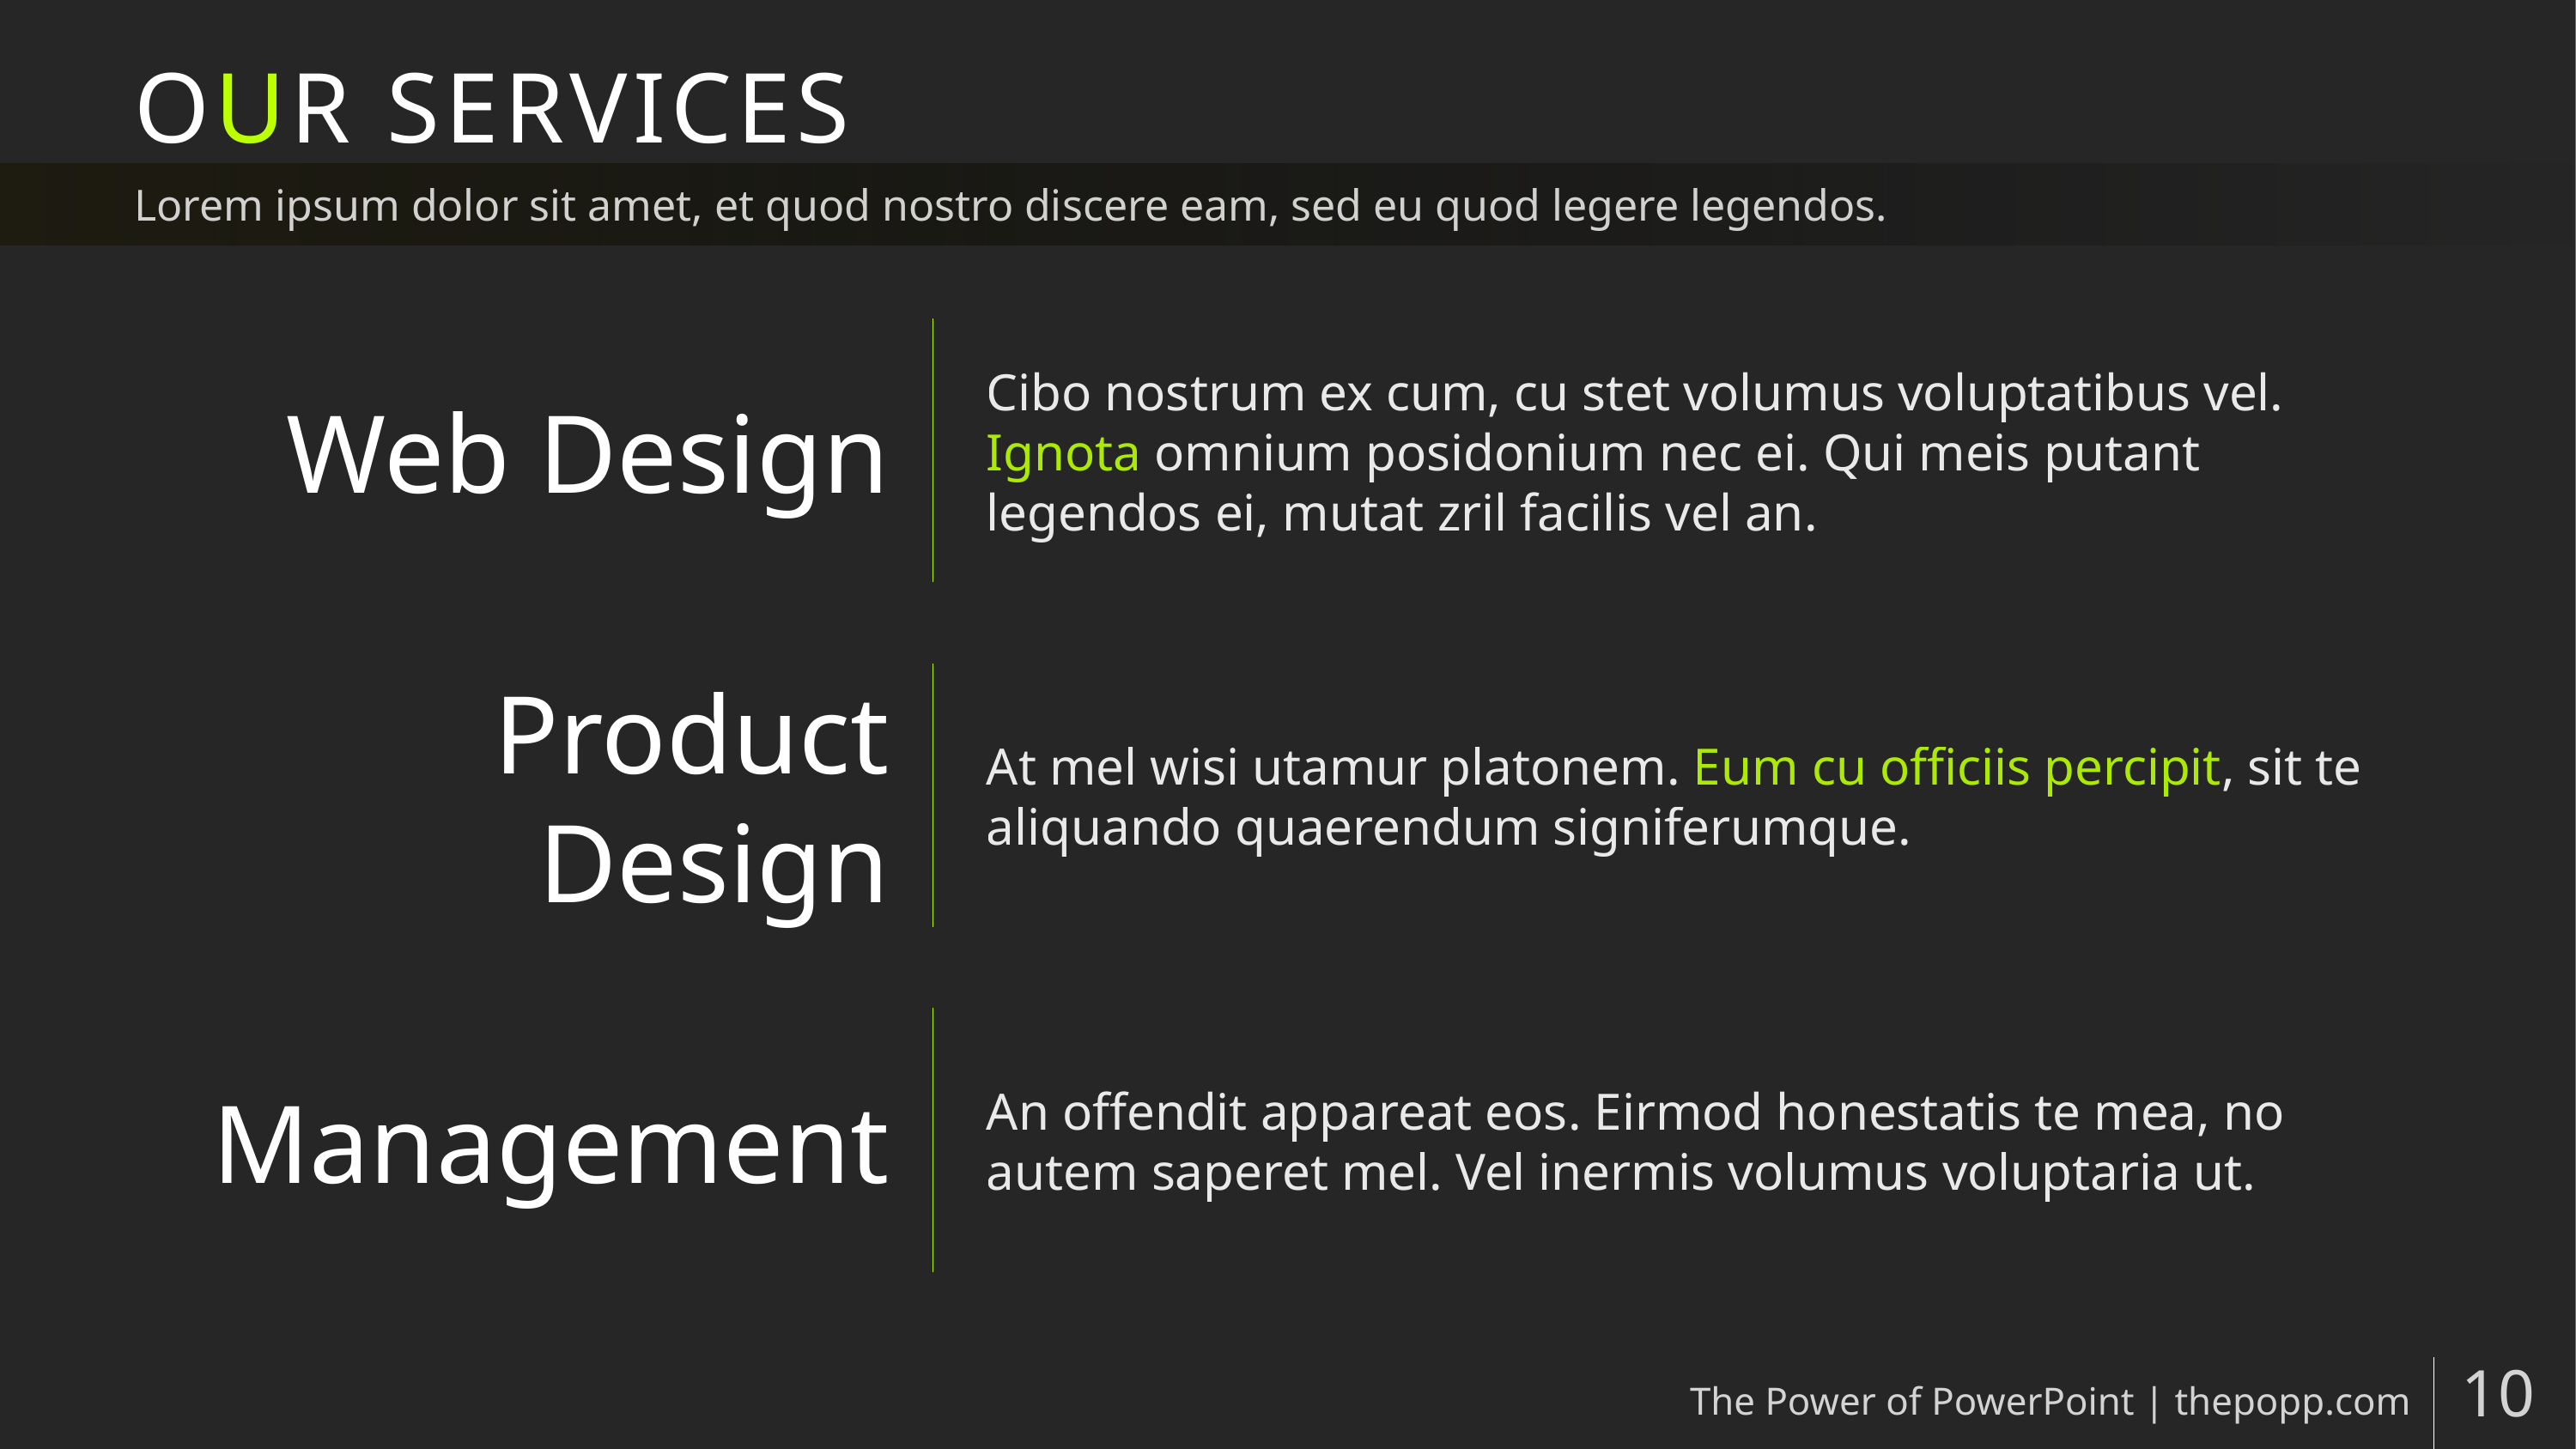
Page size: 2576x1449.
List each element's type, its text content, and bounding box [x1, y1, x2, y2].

list Management [111, 1048, 913, 1232]
slide_number 10 [2438, 1357, 2576, 1434]
list Lorem ipsum dolor sit amet, et quod nostro discere eam, sed eu quod legere legendos. [111, 167, 2404, 248]
title OUR SERVICES [111, 0, 2430, 174]
list Product Design [111, 704, 913, 887]
list Cibo nostrum ex cum, cu stet volumus voluptatibus vel. Ignota omnium posidonium nec ei. Qui meis putant legendos ei, mutat zril facilis vel an. [963, 318, 2424, 583]
footer The Power of PowerPoint | thepopp.com [922, 1356, 2434, 1434]
list At mel wisi utamur platonem. Eum cu officiis percipit, sit te aliquando quaerendum signiferumque. [963, 663, 2424, 927]
list Web Design [111, 359, 913, 543]
list An offendit appareat eos. Eirmod honestatis te mea, no autem saperet mel. Vel inermis volumus voluptaria ut. [963, 1008, 2424, 1272]
